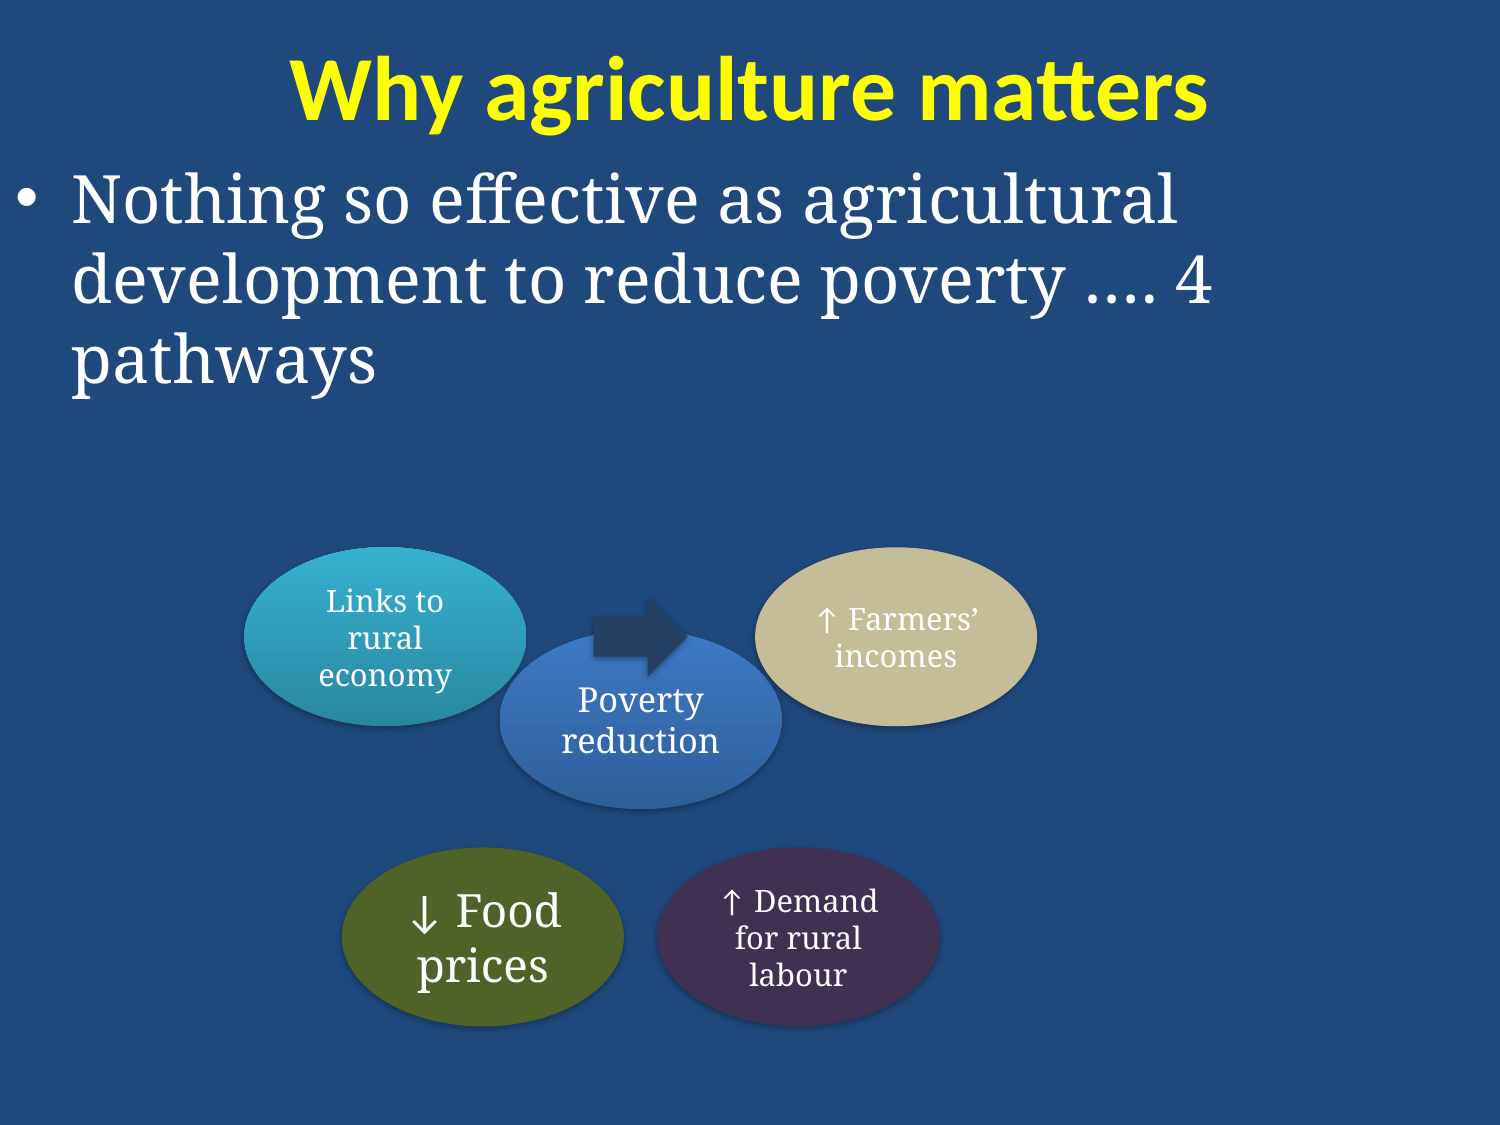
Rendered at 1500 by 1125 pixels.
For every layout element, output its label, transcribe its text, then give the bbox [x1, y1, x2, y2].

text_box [76, 361, 1205, 1078]
title Why agriculture matters [74, 18, 1426, 148]
list Nothing so effective as agricultural development to reduce poverty …. 4 pathways [0, 148, 1500, 386]
